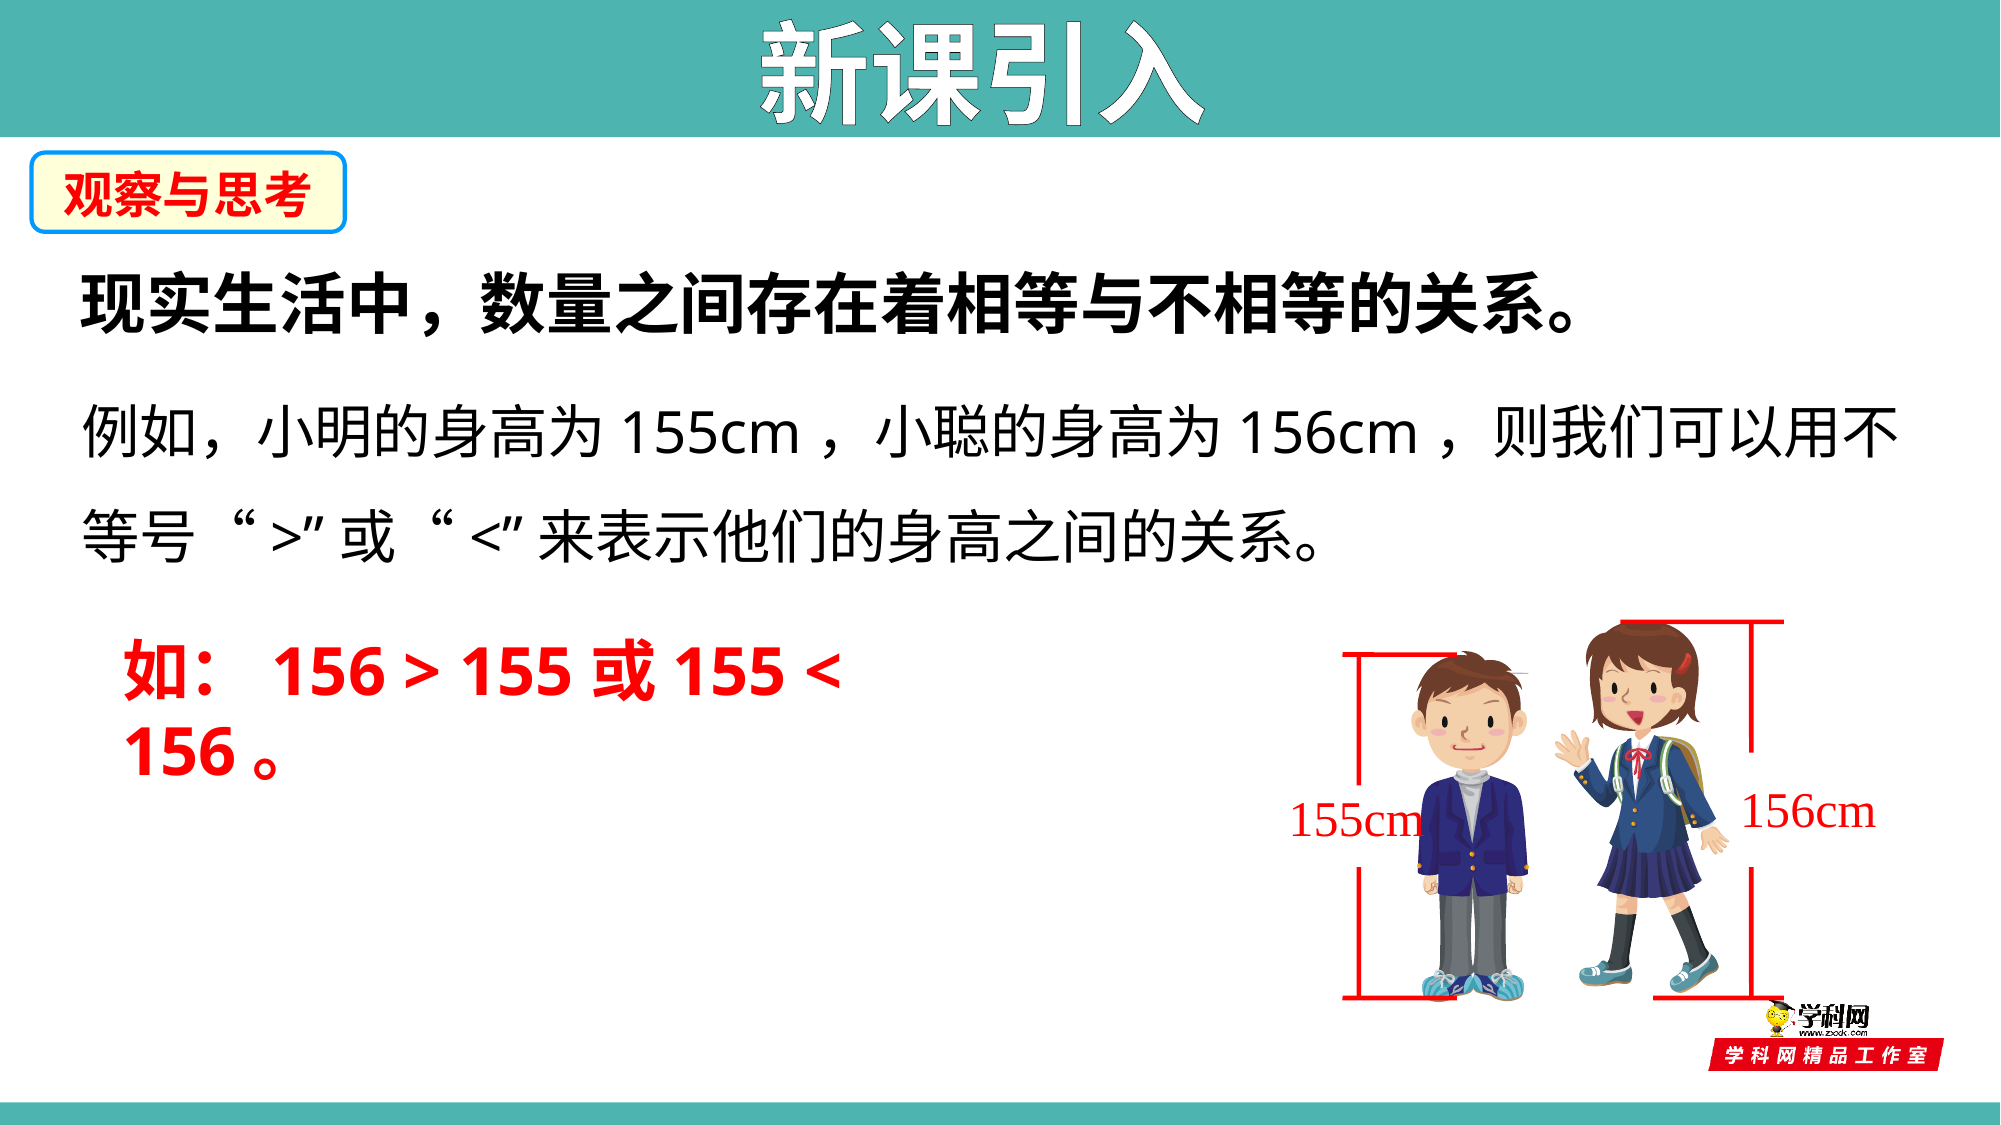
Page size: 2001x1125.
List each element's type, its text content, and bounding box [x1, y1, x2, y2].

text_box 现实生活中，数量之间存在着相等与不相等的关系。 [0, 254, 1695, 349]
picture [1708, 1038, 1944, 1071]
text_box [1247, 621, 1918, 1003]
text_box 新课引入 [742, 0, 1223, 146]
text_box 例如，小明的身高为155cm，小聪的身高为156cm，则我们可以用不等号“>”或“<”来表示他们的身高之间的关系。 [66, 353, 1933, 578]
picture [1766, 1003, 1869, 1037]
text_box 观察与思考 [31, 152, 345, 232]
text_box 如：156 > 155或155 < 156。 [107, 621, 1047, 797]
